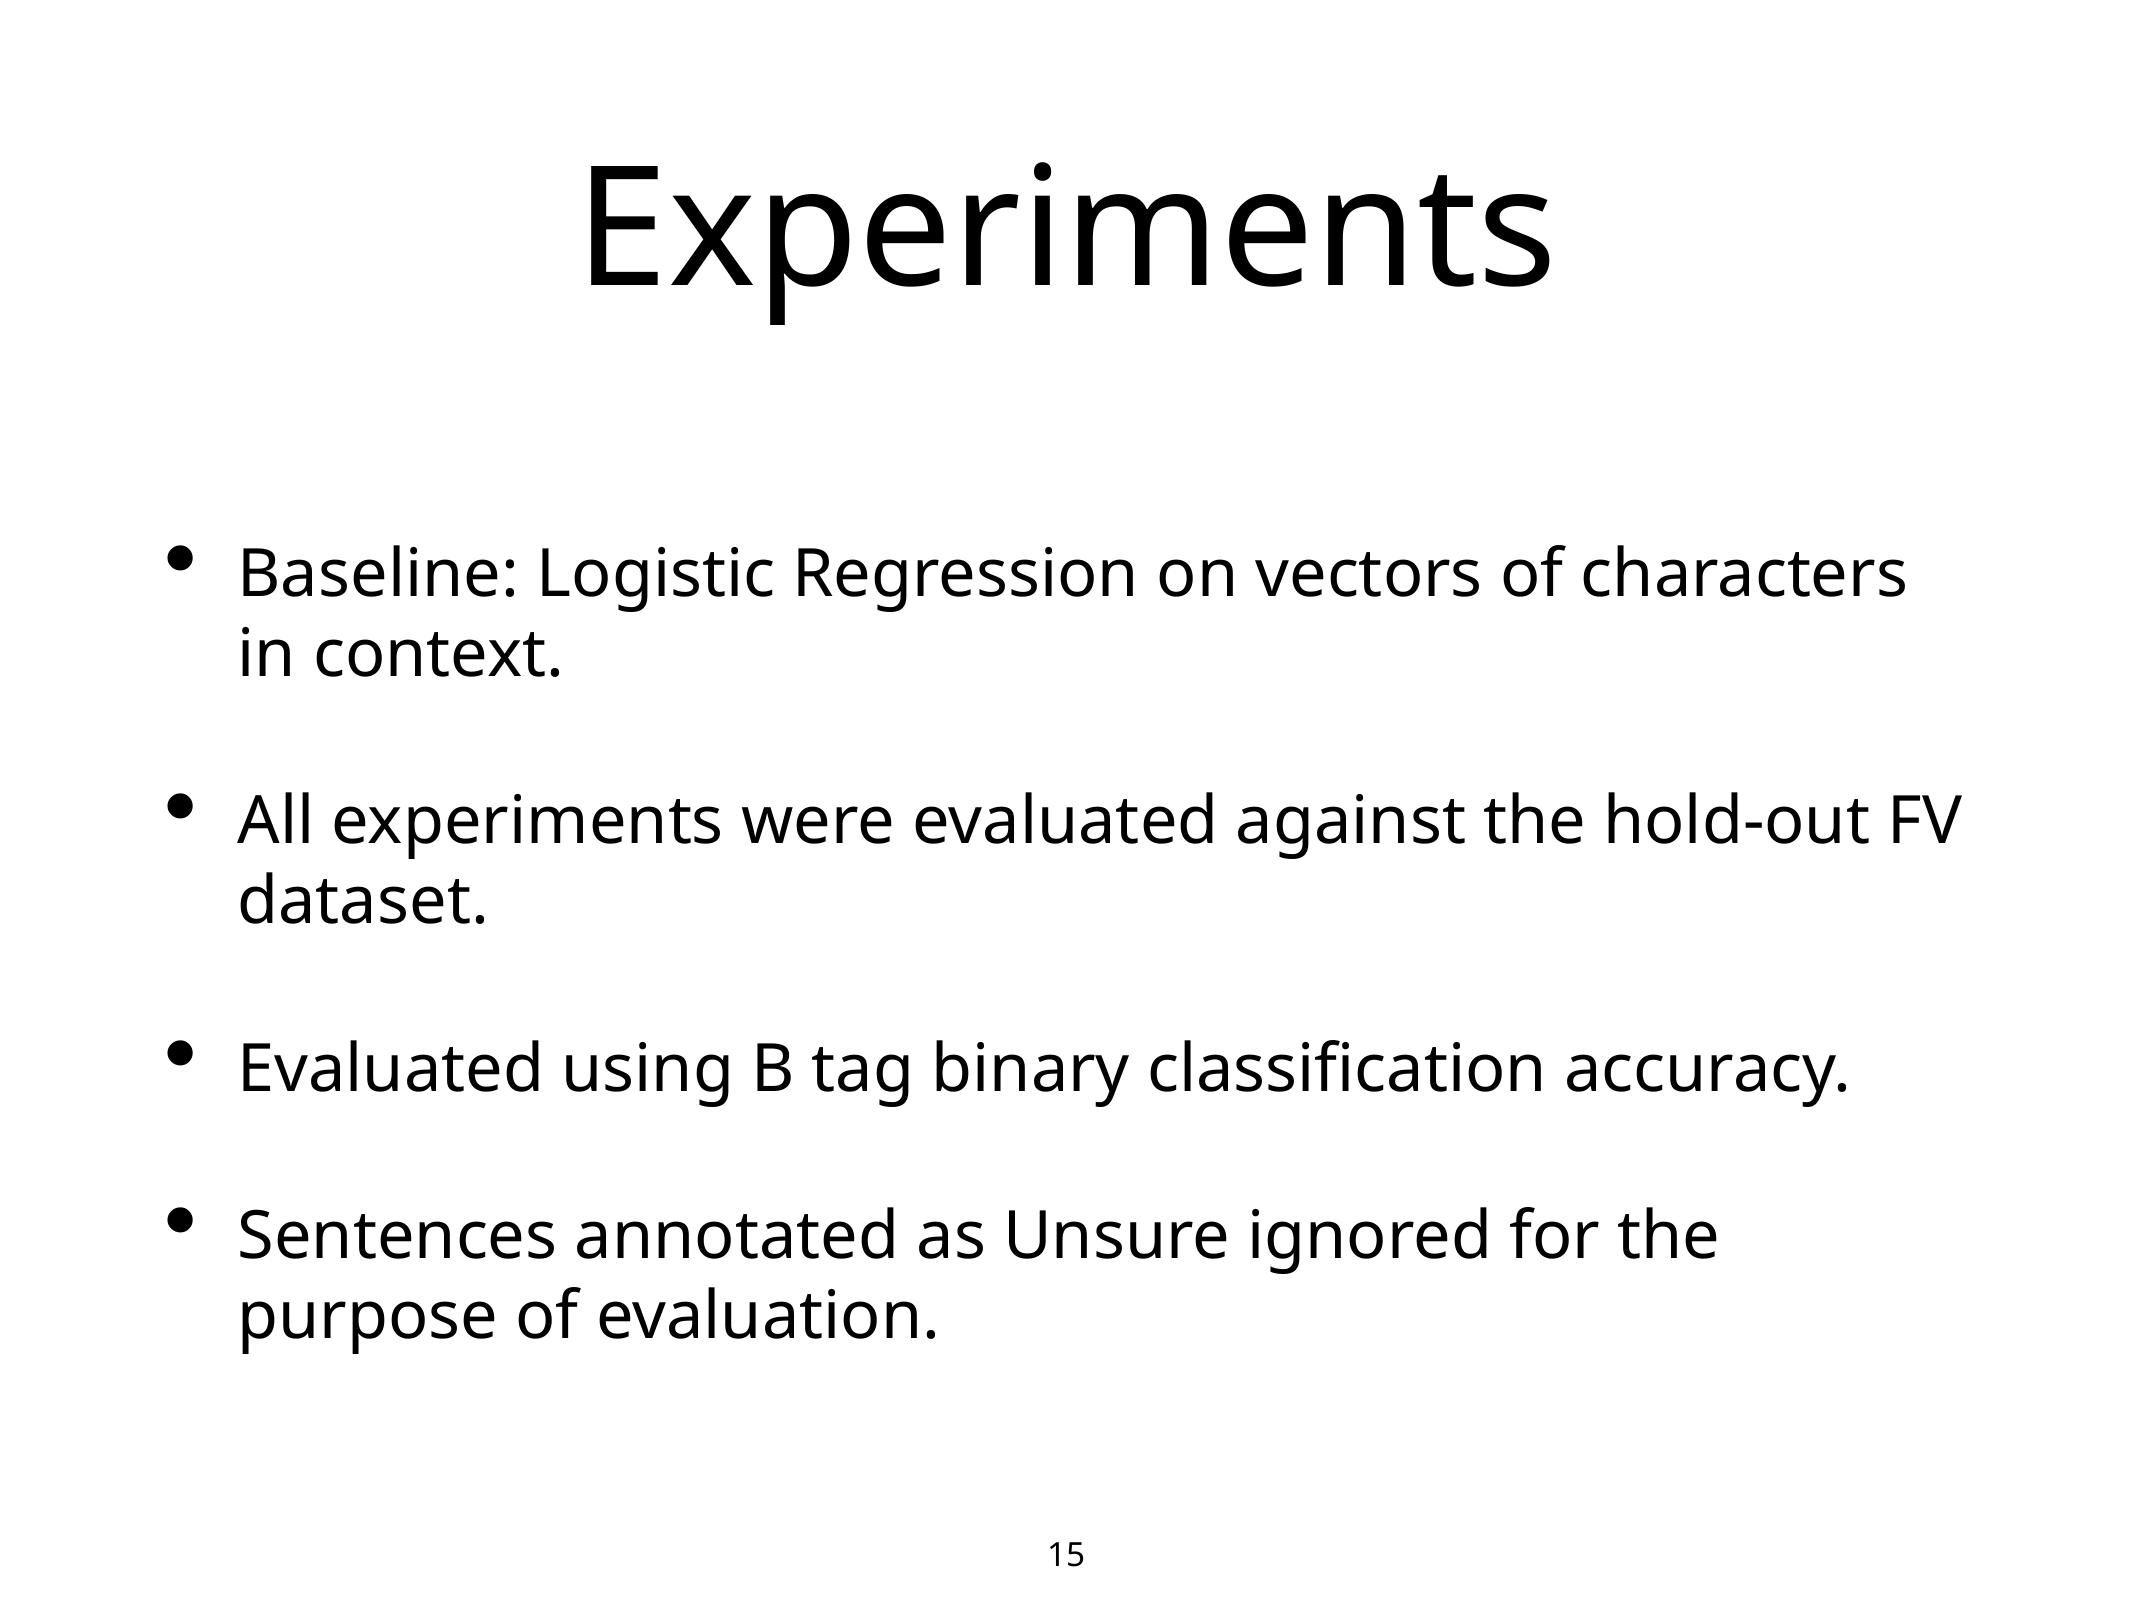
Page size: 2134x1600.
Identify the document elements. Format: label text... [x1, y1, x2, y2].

title Experiments [155, 41, 1978, 397]
list Baseline: Logistic Regression on vectors of characters in context. All experiments were evaluated against the hold-out FV dataset. Evaluated using B tag binary classification accuracy. Sentences annotated as Unsure ignored for the purpose of evaluation. [155, 424, 1978, 1457]
slide_number 15 [1037, 1524, 1095, 1579]
